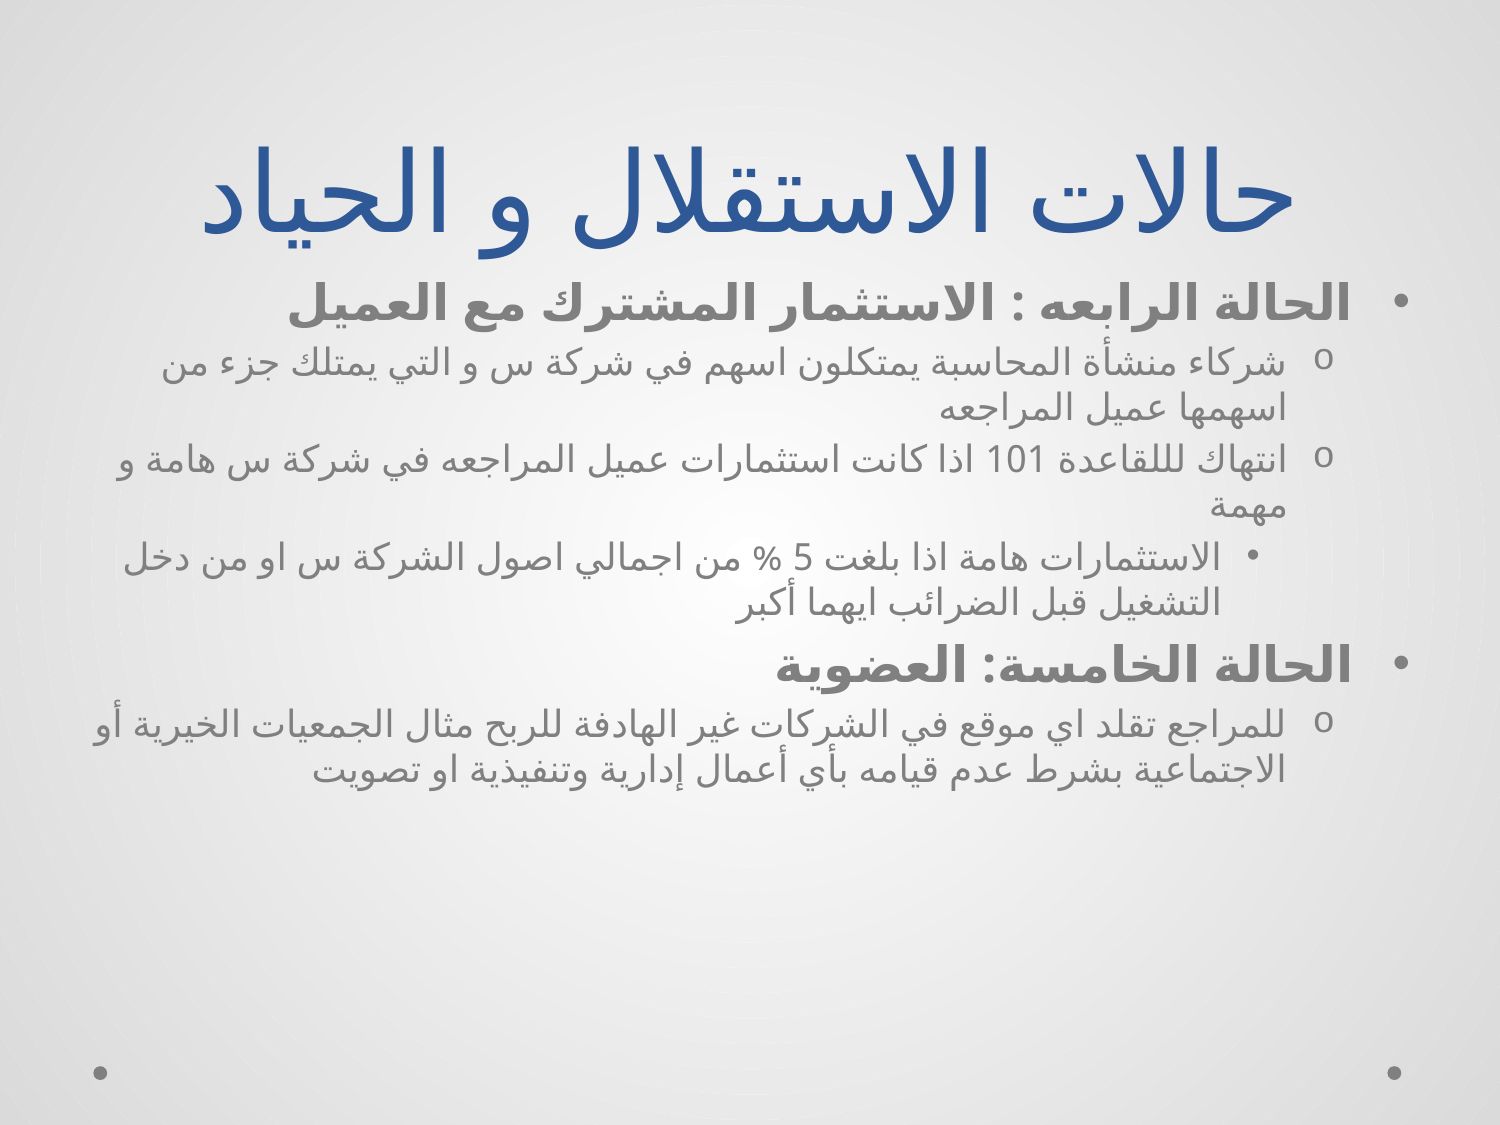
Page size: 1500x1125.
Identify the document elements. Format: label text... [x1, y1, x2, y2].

list الحالة الرابعه : الاستثمار المشترك مع العميل شركاء منشأة المحاسبة يمتكلون اسهم في شركة س و التي يمتلك جزء من اسهمها عميل المراجعه انتهاك لللقاعدة 101 اذا كانت استثمارات عميل المراجعه في شركة س هامة و مهمة الاستثمارات هامة اذا بلغت 5 % من اجمالي اصول الشركة س او من دخل التشغيل قبل الضرائب ايهما أكبر الحالة الخامسة: العضوية للمراجع تقلد اي موقع في الشركات غير الهادفة للربح مثال الجمعيات الخيرية أو الاجتماعية بشرط عدم قيامه بأي أعمال إدارية وتنفيذية او تصويت [75, 262, 1425, 1005]
title حالات الاستقلال و الحياد [75, 0, 1425, 262]
